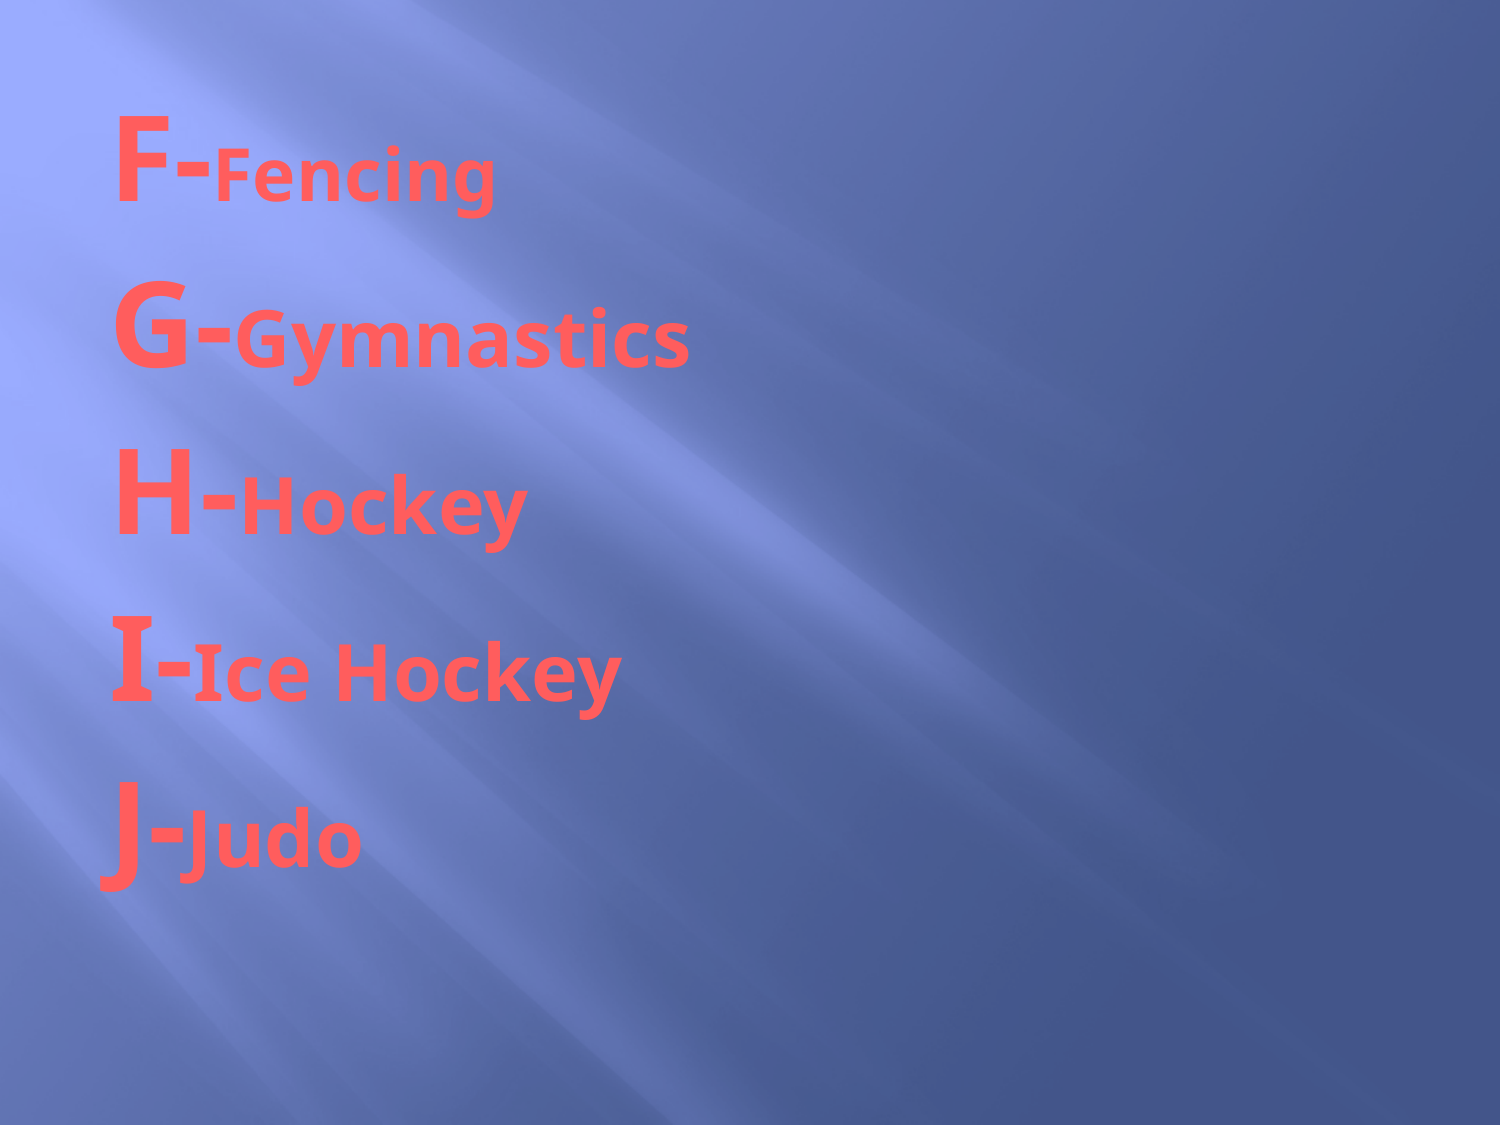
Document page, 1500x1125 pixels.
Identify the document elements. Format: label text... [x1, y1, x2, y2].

list F-Fencing G-Gymnastics H-Hockey I-Ice Hockey J-Judo [75, 75, 1425, 1035]
